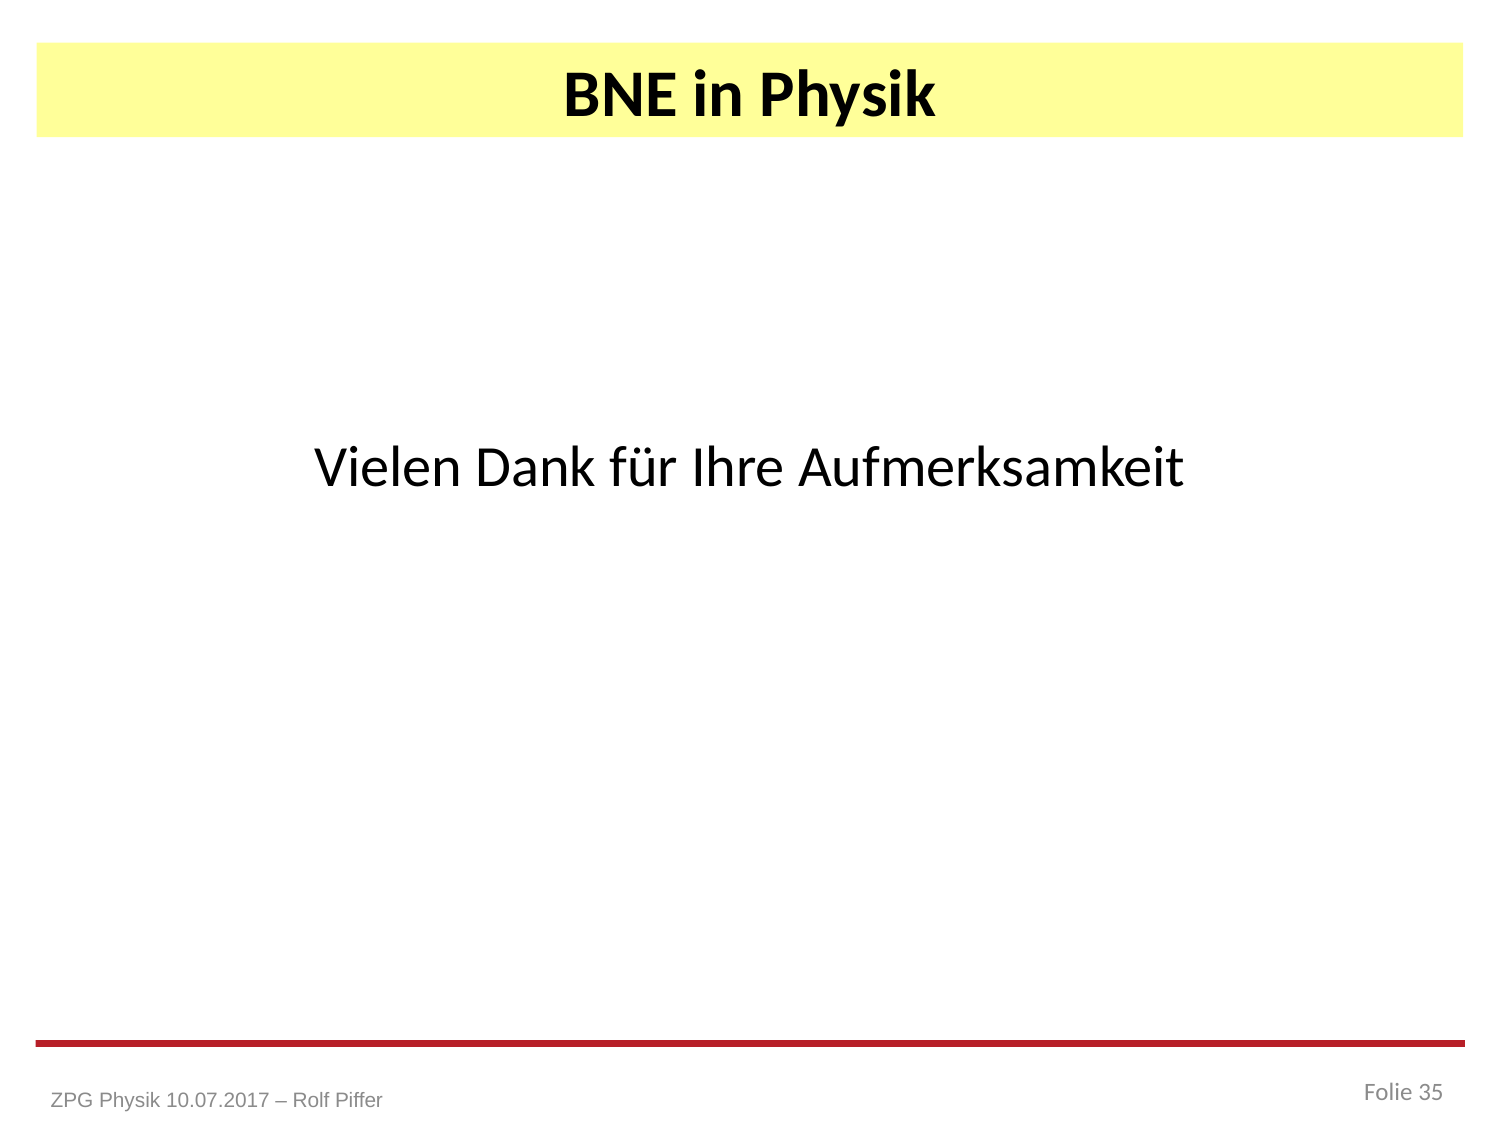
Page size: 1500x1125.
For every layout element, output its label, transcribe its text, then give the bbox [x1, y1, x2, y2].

text_box Vielen Dank für Ihre Aufmerksamkeit [53, 420, 1447, 506]
title BNE in Physik [41, 42, 1459, 149]
footer ZPG Physik 10.07.2017 – Rolf Piffer [35, 1069, 768, 1125]
slide_number Folie 35 [1108, 1060, 1459, 1121]
